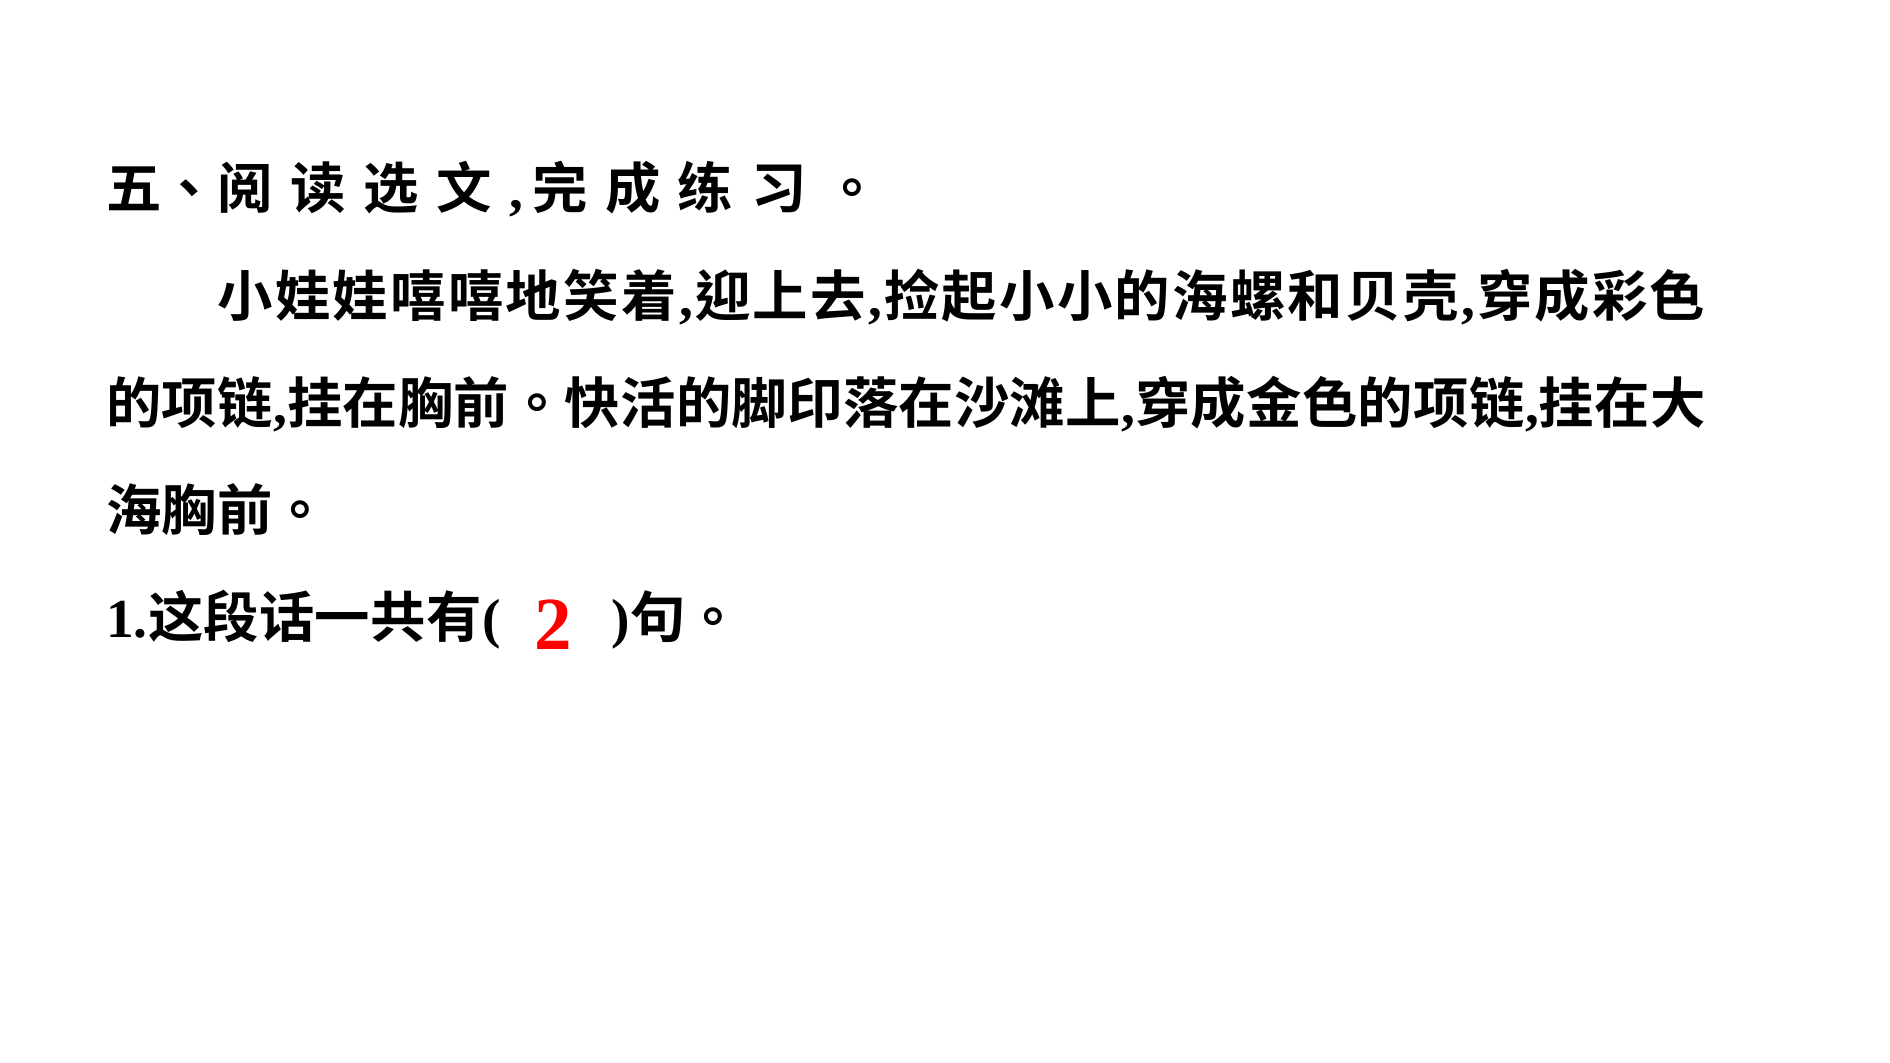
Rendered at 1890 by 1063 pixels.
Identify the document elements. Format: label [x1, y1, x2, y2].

text_box [105, 153, 1706, 735]
